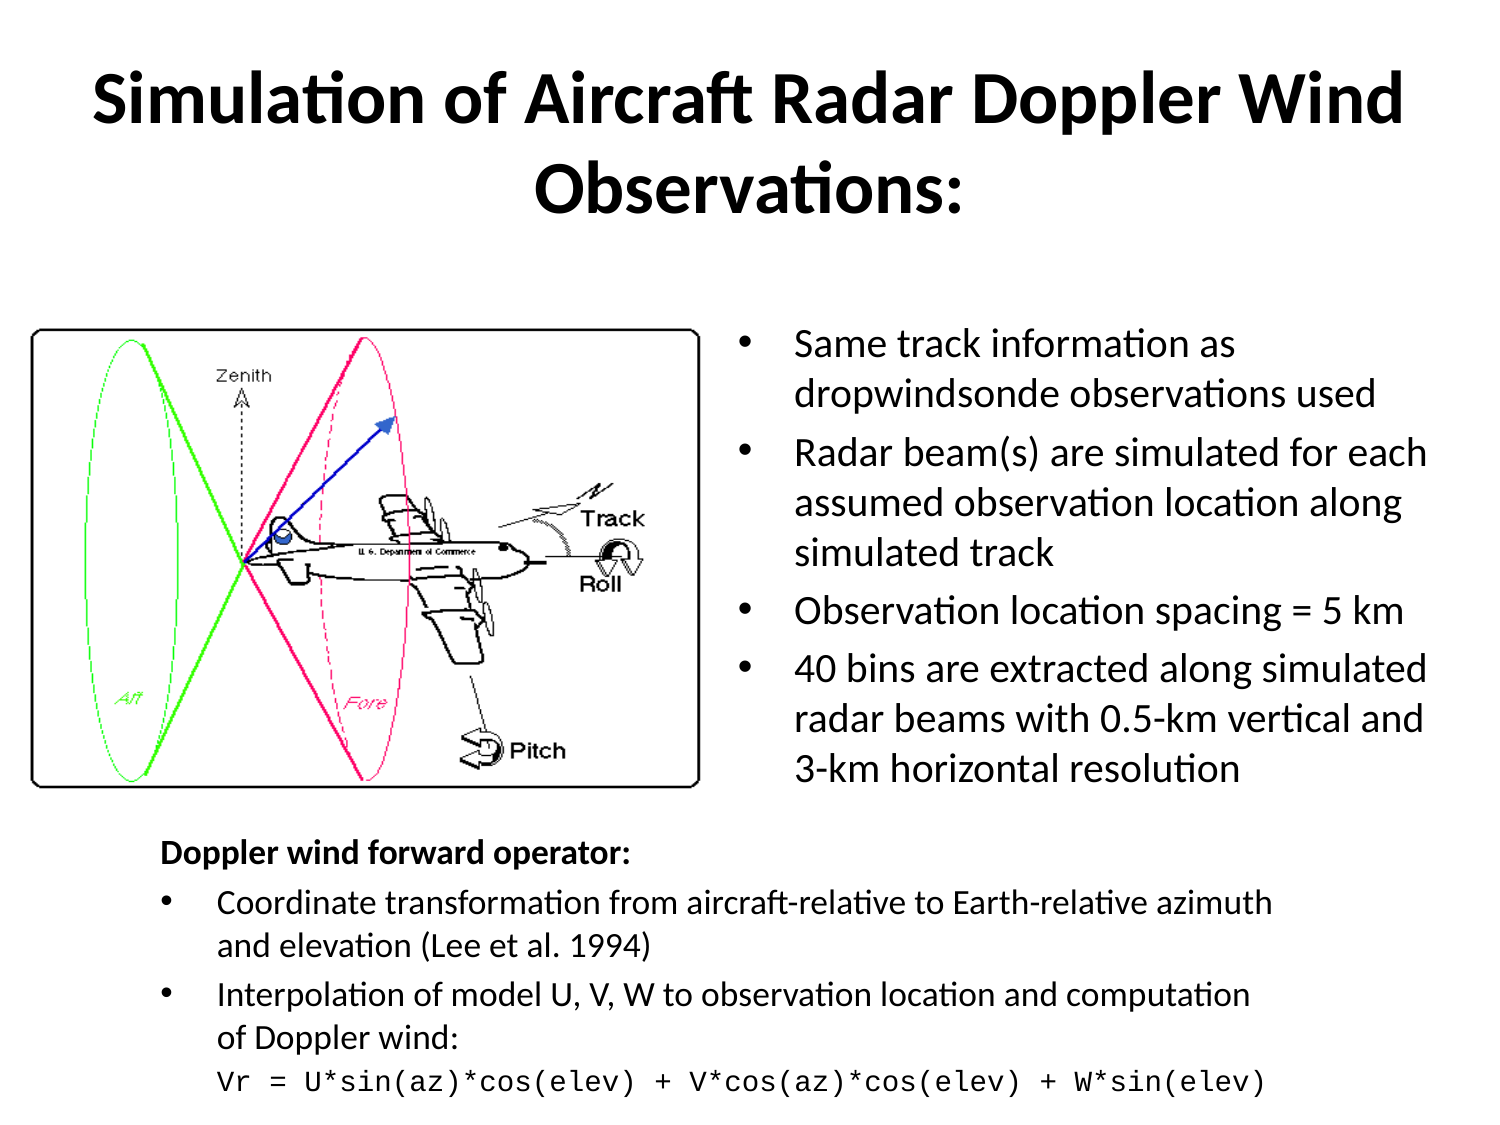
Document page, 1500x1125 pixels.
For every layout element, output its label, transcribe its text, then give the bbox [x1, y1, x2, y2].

text_box Same track information as dropwindsonde observations used Radar beam(s) are simulated for each assumed observation location along simulated track Observation location spacing = 5 km 40 bins are extracted along simulated radar beams with 0.5-km vertical and 3-km horizontal resolution [723, 308, 1500, 806]
picture [28, 324, 706, 798]
title Simulation of Aircraft Radar Doppler Wind Observations: [74, 44, 1426, 233]
text_box Doppler wind forward operator: Coordinate transformation from aircraft-relative to Earth-relative azimuth and elevation (Lee et al. 1994) Interpolation of model U, V, W to observation location and computation of Doppler wind: Vr = U*sin(az)*cos(elev) + V*cos(az)*cos(elev) + W*sin(elev) [145, 822, 1292, 1125]
